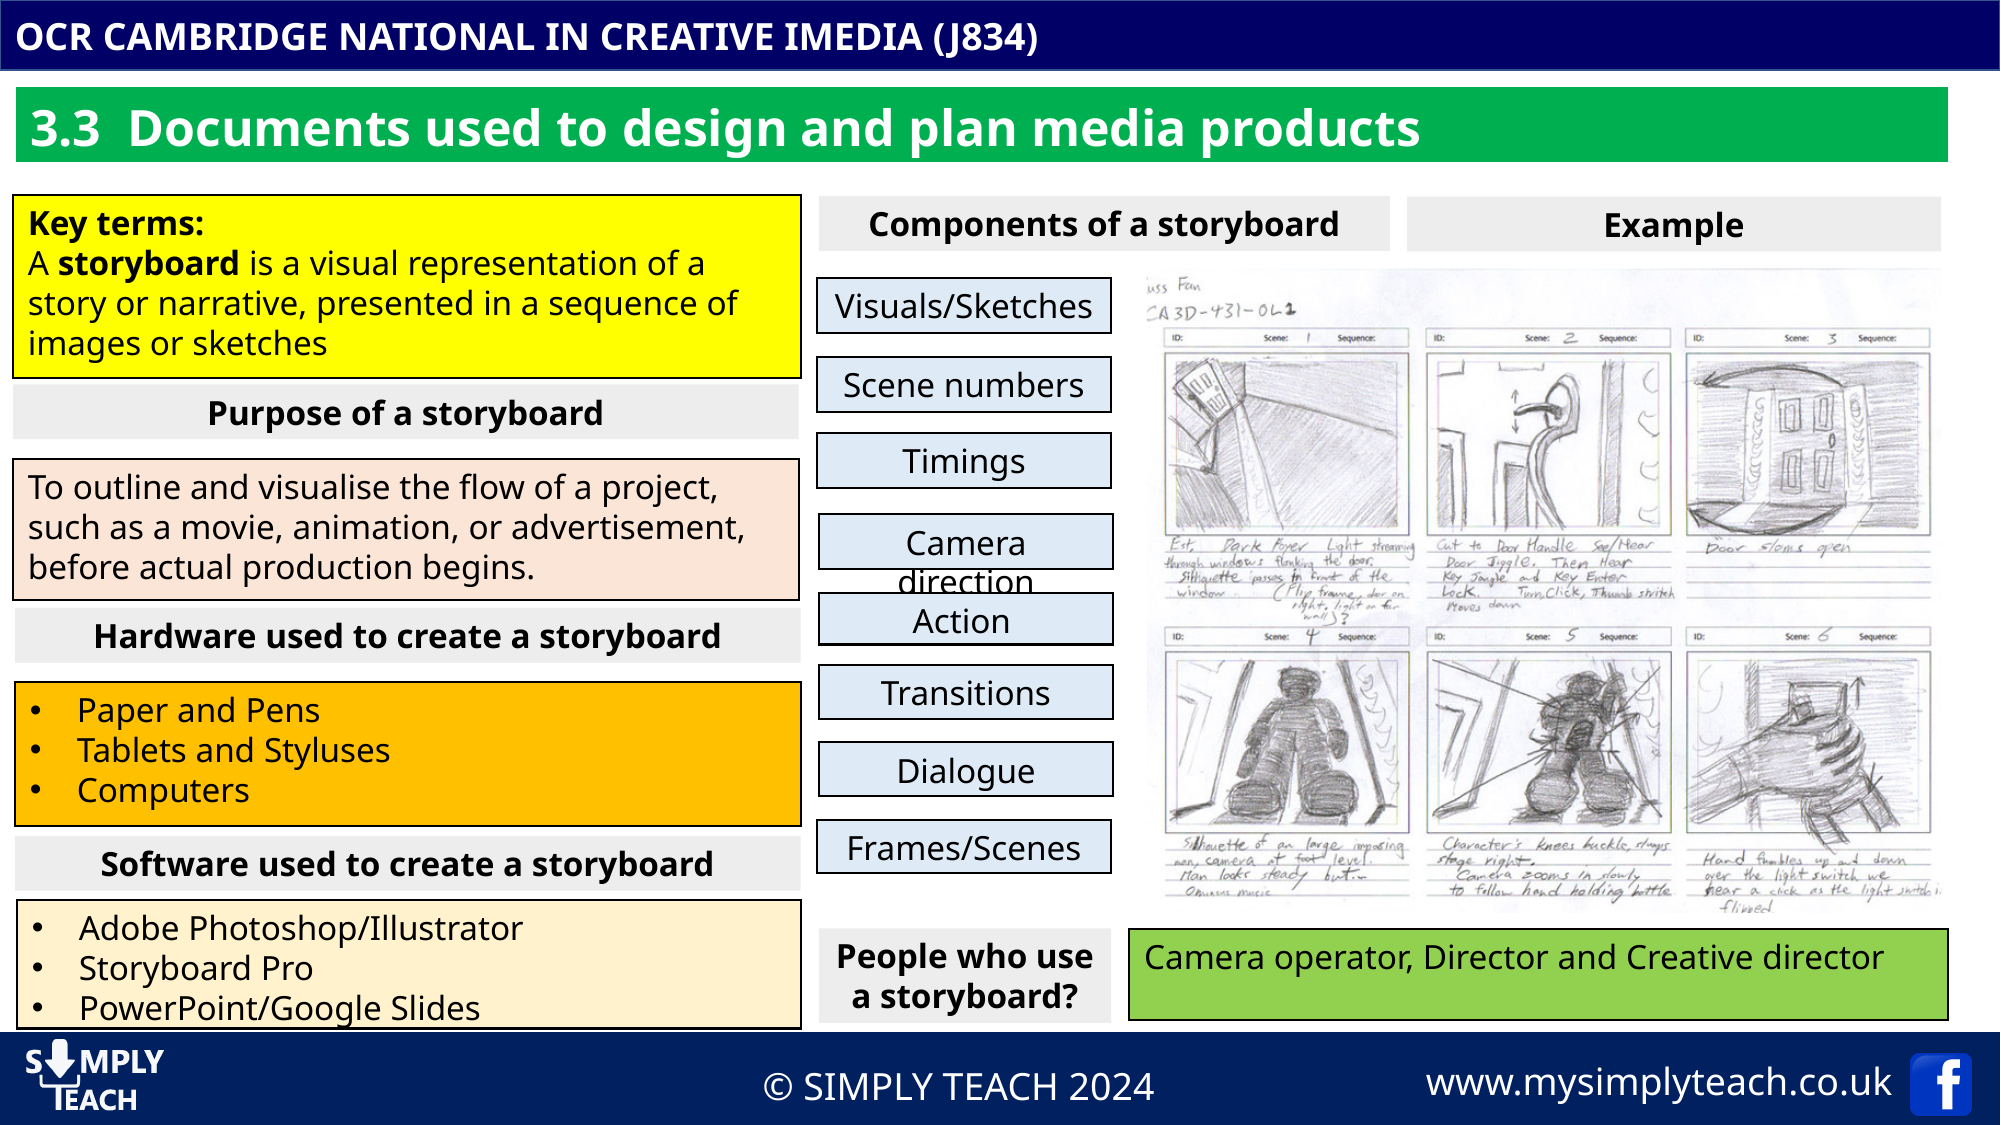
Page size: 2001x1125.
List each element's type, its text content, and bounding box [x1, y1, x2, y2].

text_box Timings [816, 432, 1112, 489]
text_box [0, 1032, 2000, 1125]
text_box Hardware used to create a storyboard [15, 607, 801, 663]
text_box Camera direction [818, 513, 1114, 570]
text_box Key terms: A storyboard is a visual representation of a story or narrative, presented in a sequence of images or sketches [12, 194, 802, 379]
text_box Action [818, 592, 1114, 646]
text_box Visuals/Sketches [816, 277, 1112, 334]
text_box Transitions [818, 664, 1114, 720]
text_box Scene numbers [816, 356, 1112, 413]
text_box To outline and visualise the flow of a project, such as a movie, animation, or advertisement, before actual production begins. [12, 458, 800, 601]
table_header 3.3 Documents used to design and plan media products [16, 87, 1948, 162]
text_box Components of a storyboard [818, 196, 1390, 251]
text_box Purpose of a storyboard [13, 384, 799, 440]
text_box www.mysimplyteach.co.uk [1411, 1050, 1907, 1111]
text_box Frames/Scenes [816, 819, 1112, 874]
picture [1907, 1050, 1976, 1119]
text_box OCR CAMBRIDGE NATIONAL IN CREATIVE IMEDIA (J834) [0, 0, 2000, 71]
text_box People who use a storyboard? [818, 928, 1112, 1023]
text_box Adobe Photoshop/Illustrator Storyboard Pro PowerPoint/Google Slides [16, 899, 802, 1030]
text_box © SIMPLY TEACH 2024 [621, 1055, 1296, 1115]
text_box Paper and Pens Tablets and Styluses Computers [14, 681, 802, 827]
text_box Example [1407, 196, 1942, 252]
text_box Camera operator, Director and Creative director [1128, 928, 1949, 1021]
picture [15, 1033, 182, 1122]
text_box Software used to create a storyboard [15, 836, 801, 891]
picture [1146, 268, 1942, 913]
text_box Dialogue [818, 741, 1114, 797]
